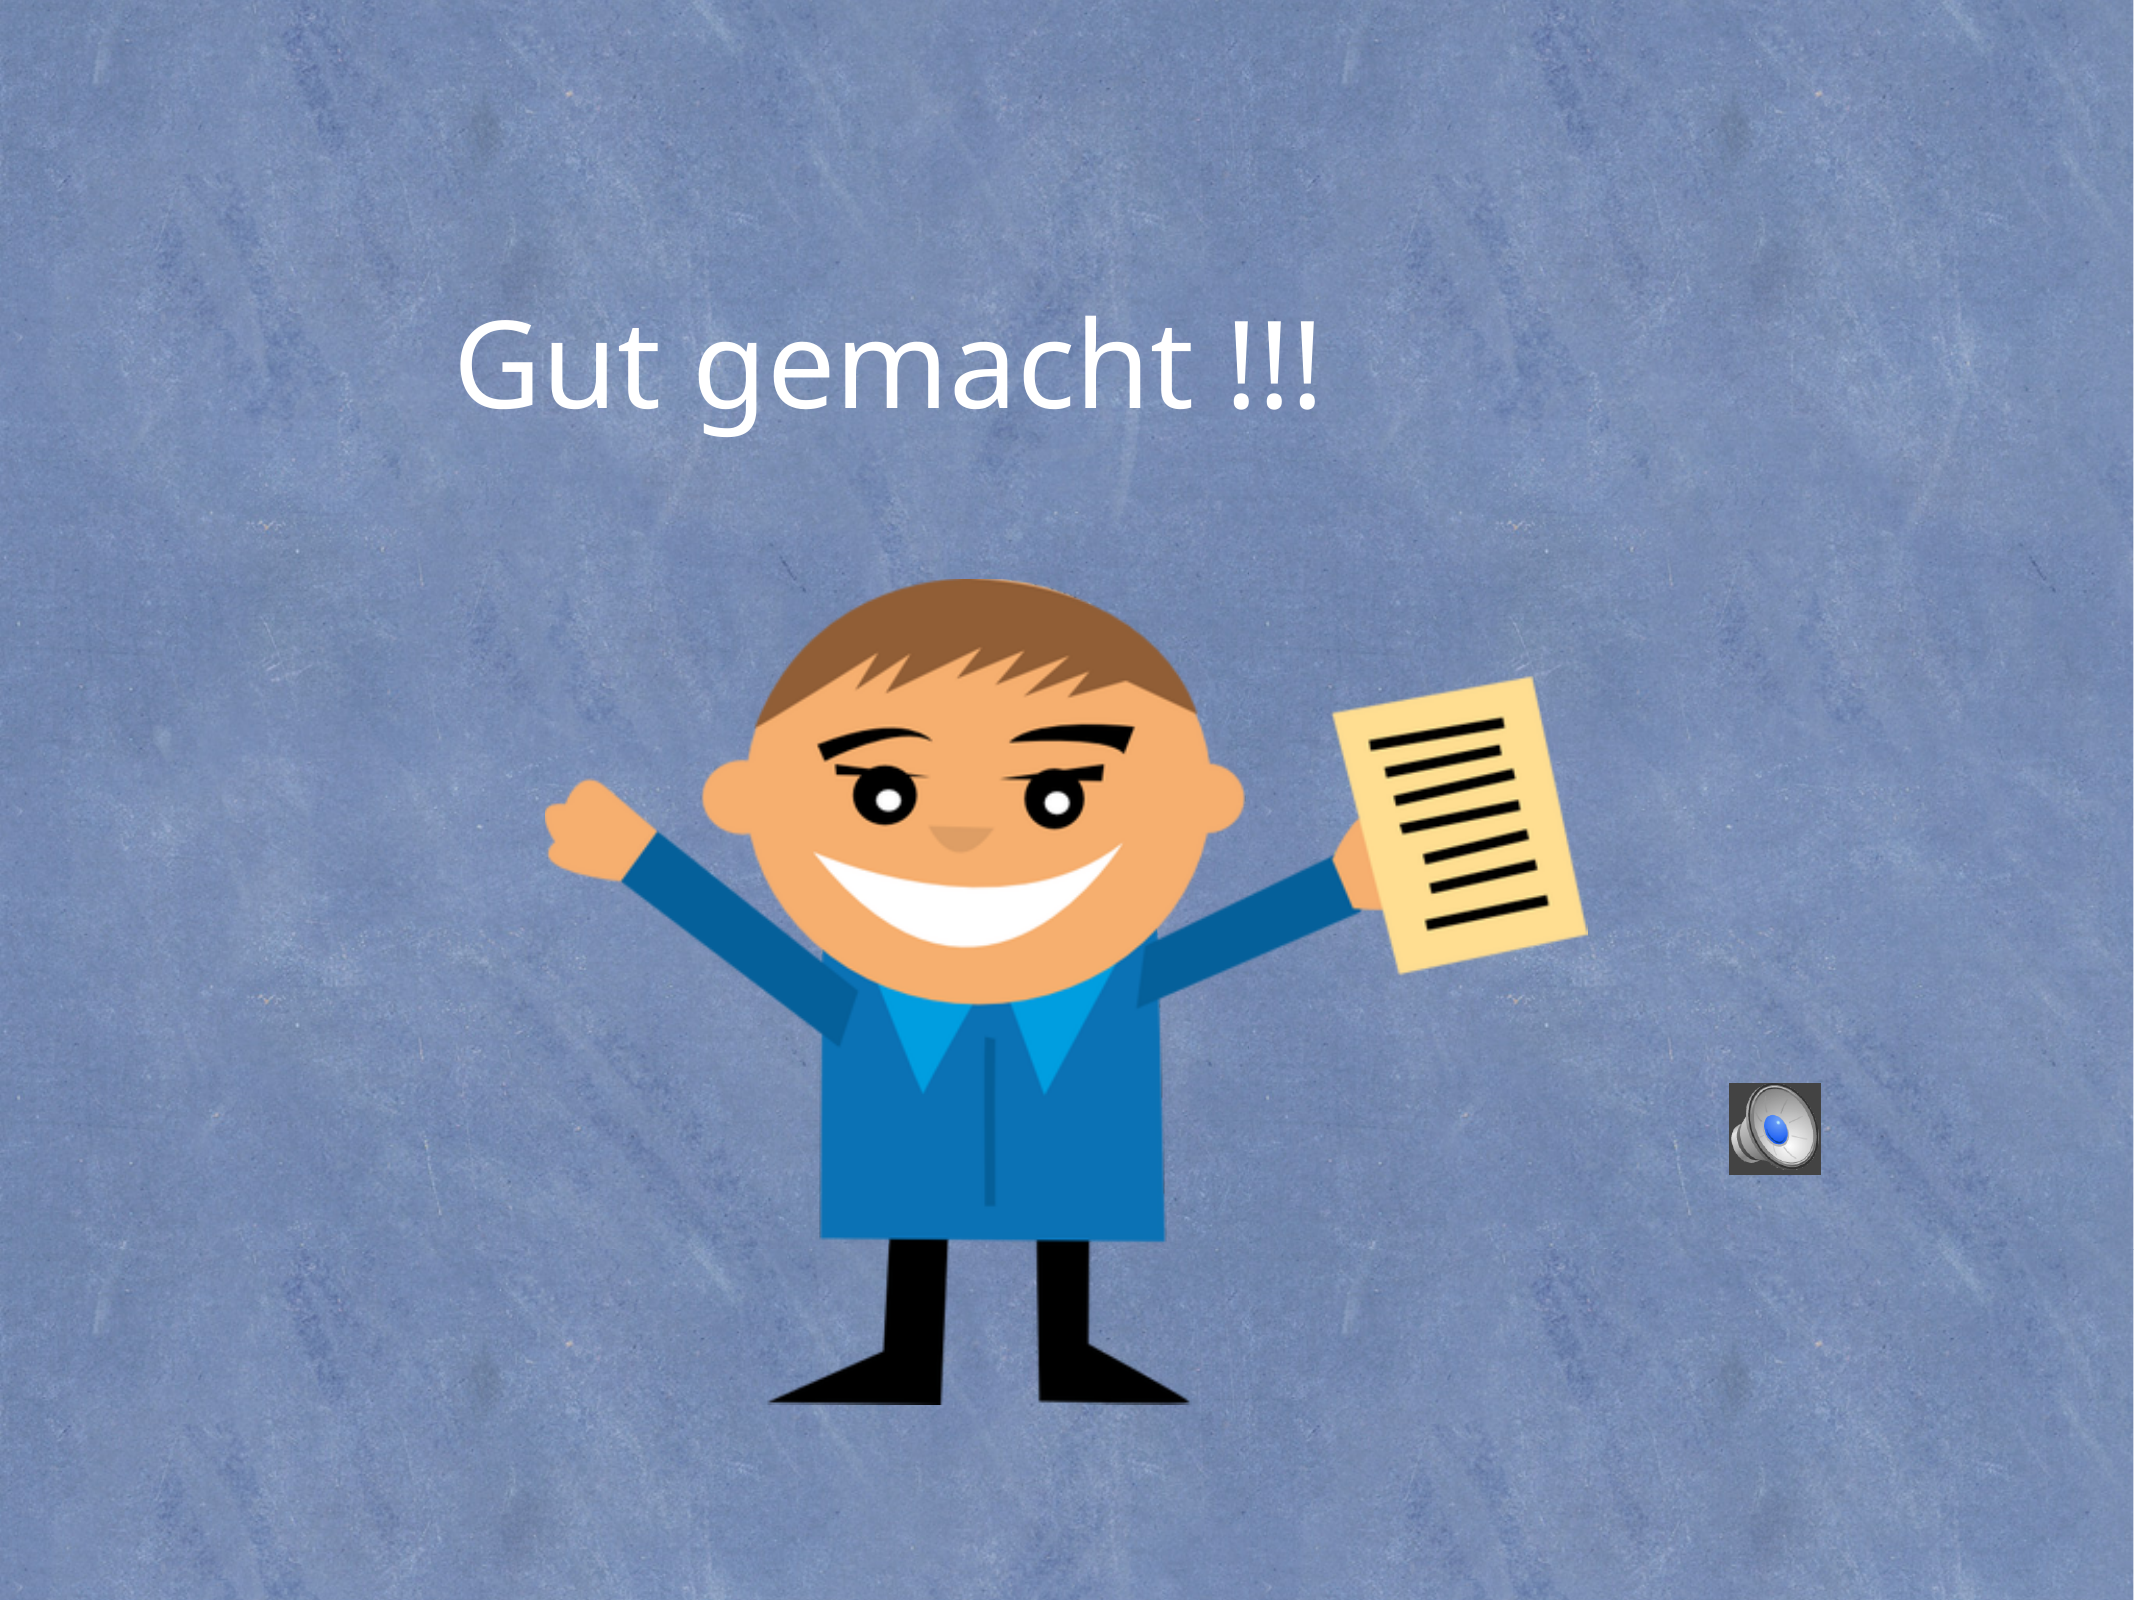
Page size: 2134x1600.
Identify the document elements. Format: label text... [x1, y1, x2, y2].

picture [0, 0, 2134, 1600]
title Gut gemacht !!! [445, 273, 1866, 448]
